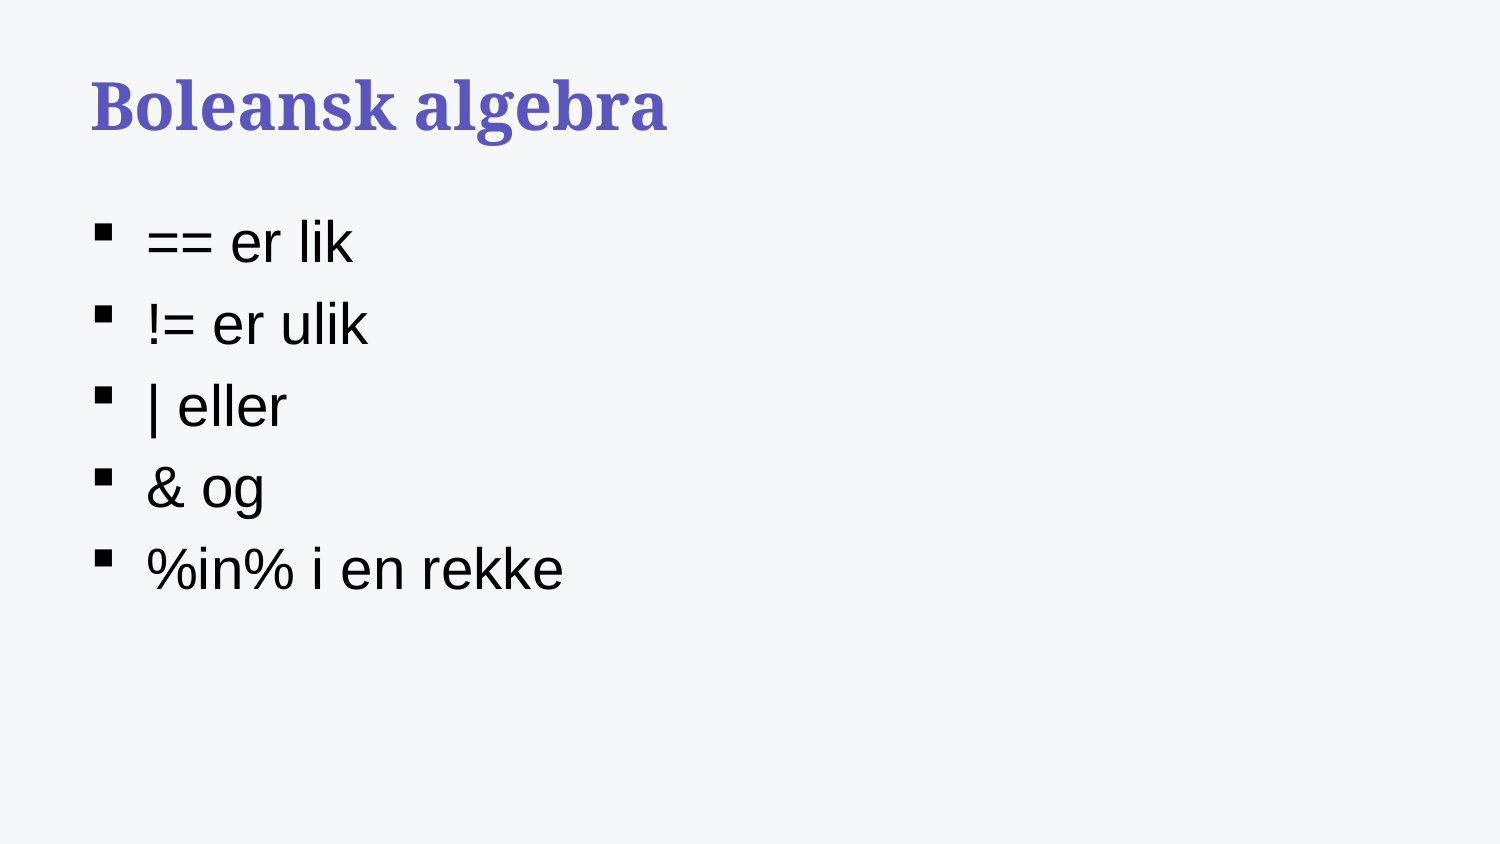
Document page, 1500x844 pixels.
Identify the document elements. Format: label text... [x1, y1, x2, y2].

title Boleansk algebra [75, 33, 1425, 175]
list == er lik != er ulik | eller & og %in% i en rekke [75, 196, 1425, 754]
